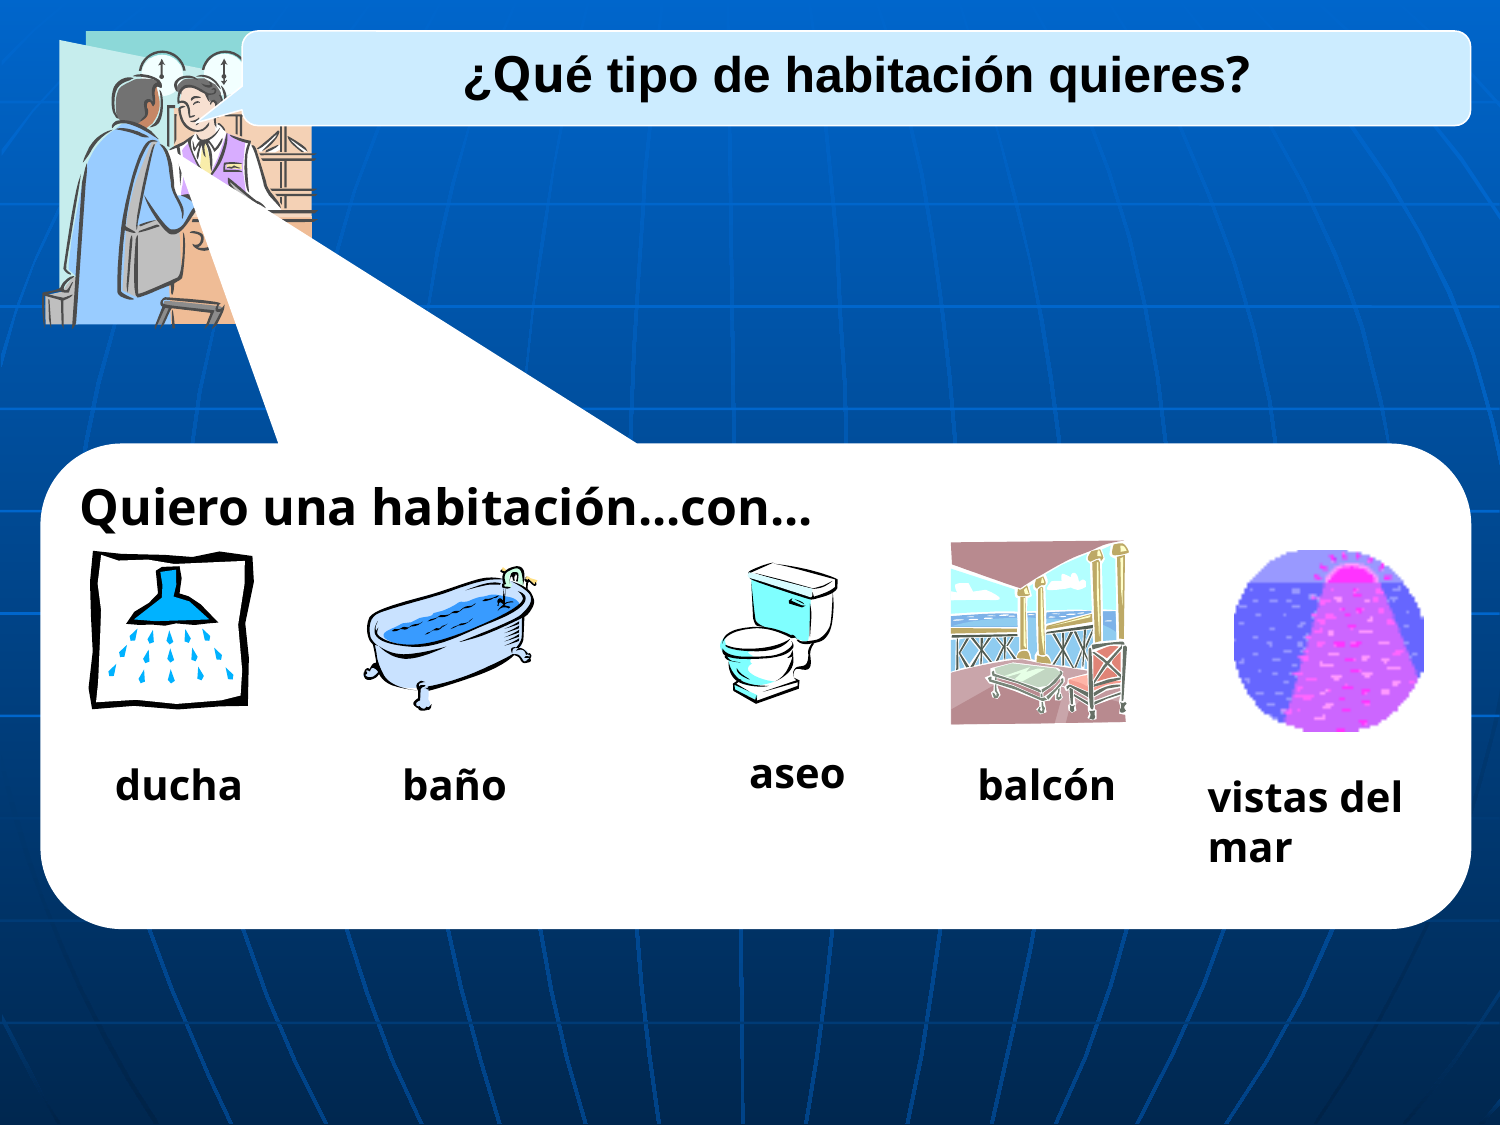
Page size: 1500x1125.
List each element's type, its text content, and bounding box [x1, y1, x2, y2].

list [359, 562, 538, 712]
picture [950, 538, 1131, 727]
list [714, 562, 838, 705]
text_box Quiero una habitación...con... [41, 246, 1471, 929]
picture [1234, 550, 1424, 732]
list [40, 30, 319, 330]
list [88, 550, 255, 710]
text_box aseo [643, 739, 951, 805]
text_box ¿Qué tipo de habitación quieres? [320, 30, 1471, 126]
text_box baño [289, 751, 620, 817]
text_box balcón [962, 751, 1270, 817]
text_box ducha [100, 751, 289, 817]
text_box vistas del mar [1192, 763, 1500, 878]
